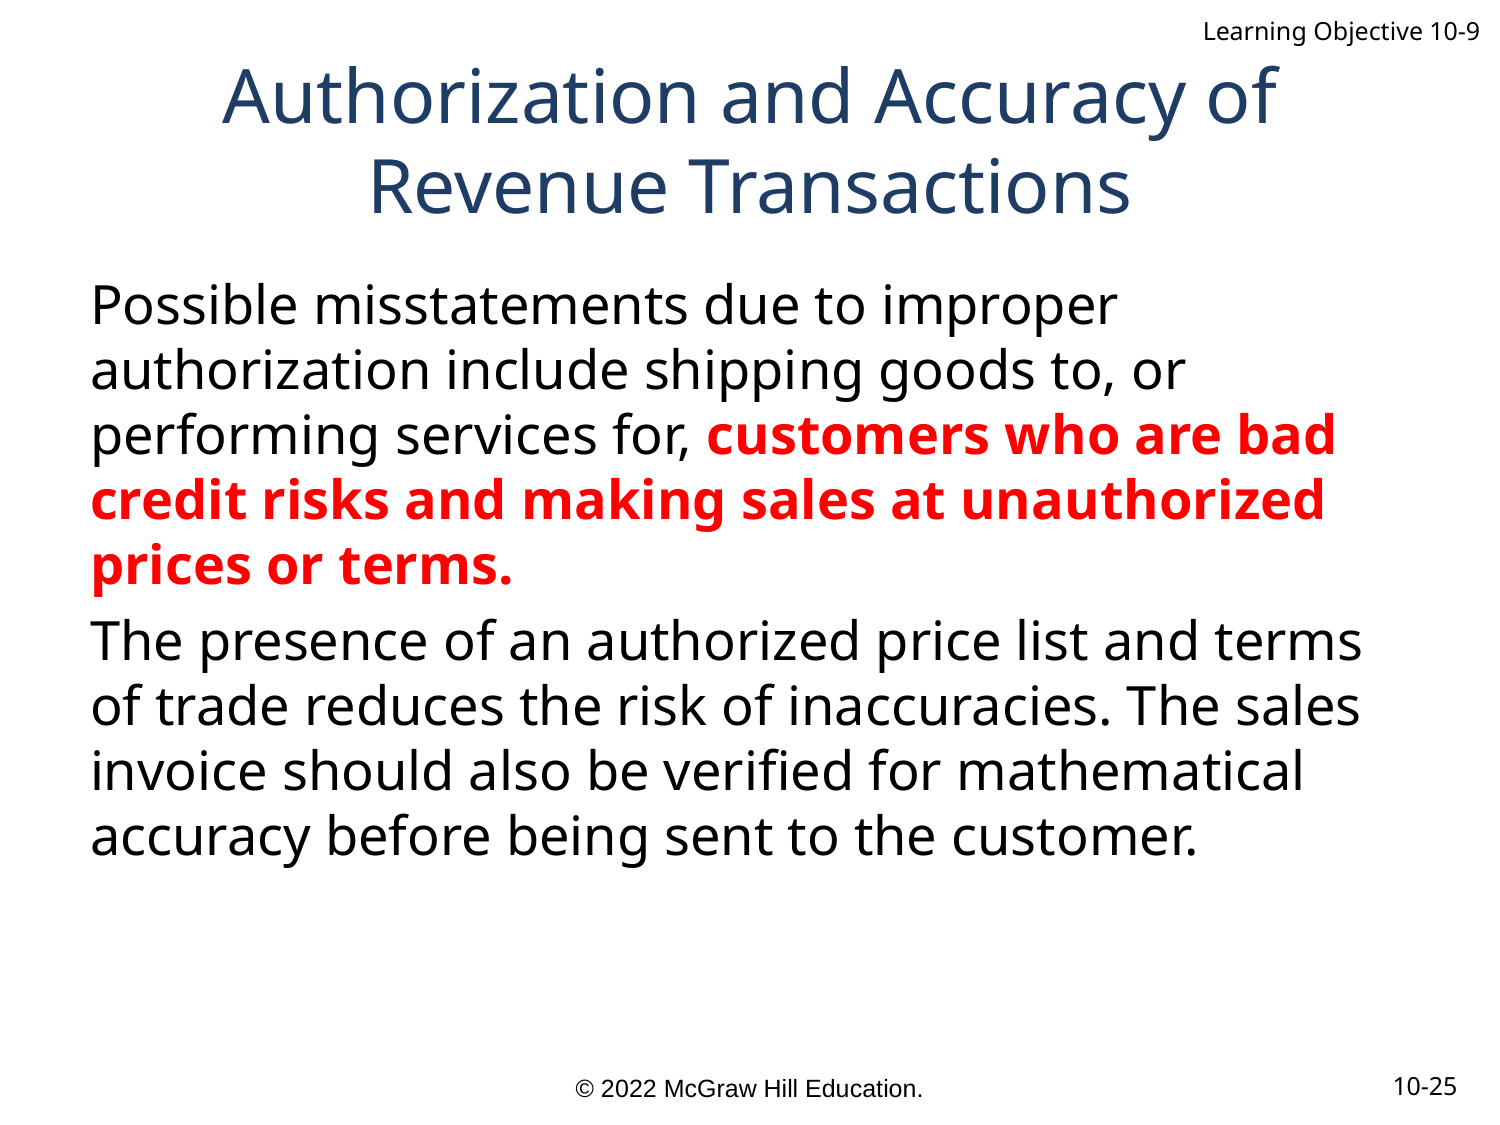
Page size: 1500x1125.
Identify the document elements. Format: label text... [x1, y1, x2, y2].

list Possible misstatements due to improper authorization include shipping goods to, or performing services for, customers who are bad credit risks and making sales at unauthorized prices or terms. The presence of an authorized price list and terms of trade reduces the risk of inaccuracies. The sales invoice should also be verified for mathematical accuracy before being sent to the customer. [75, 262, 1425, 1013]
title Authorization and Accuracy of Revenue Transactions [75, 45, 1425, 233]
list Learning Objective 10-9 [908, 1, 1496, 60]
